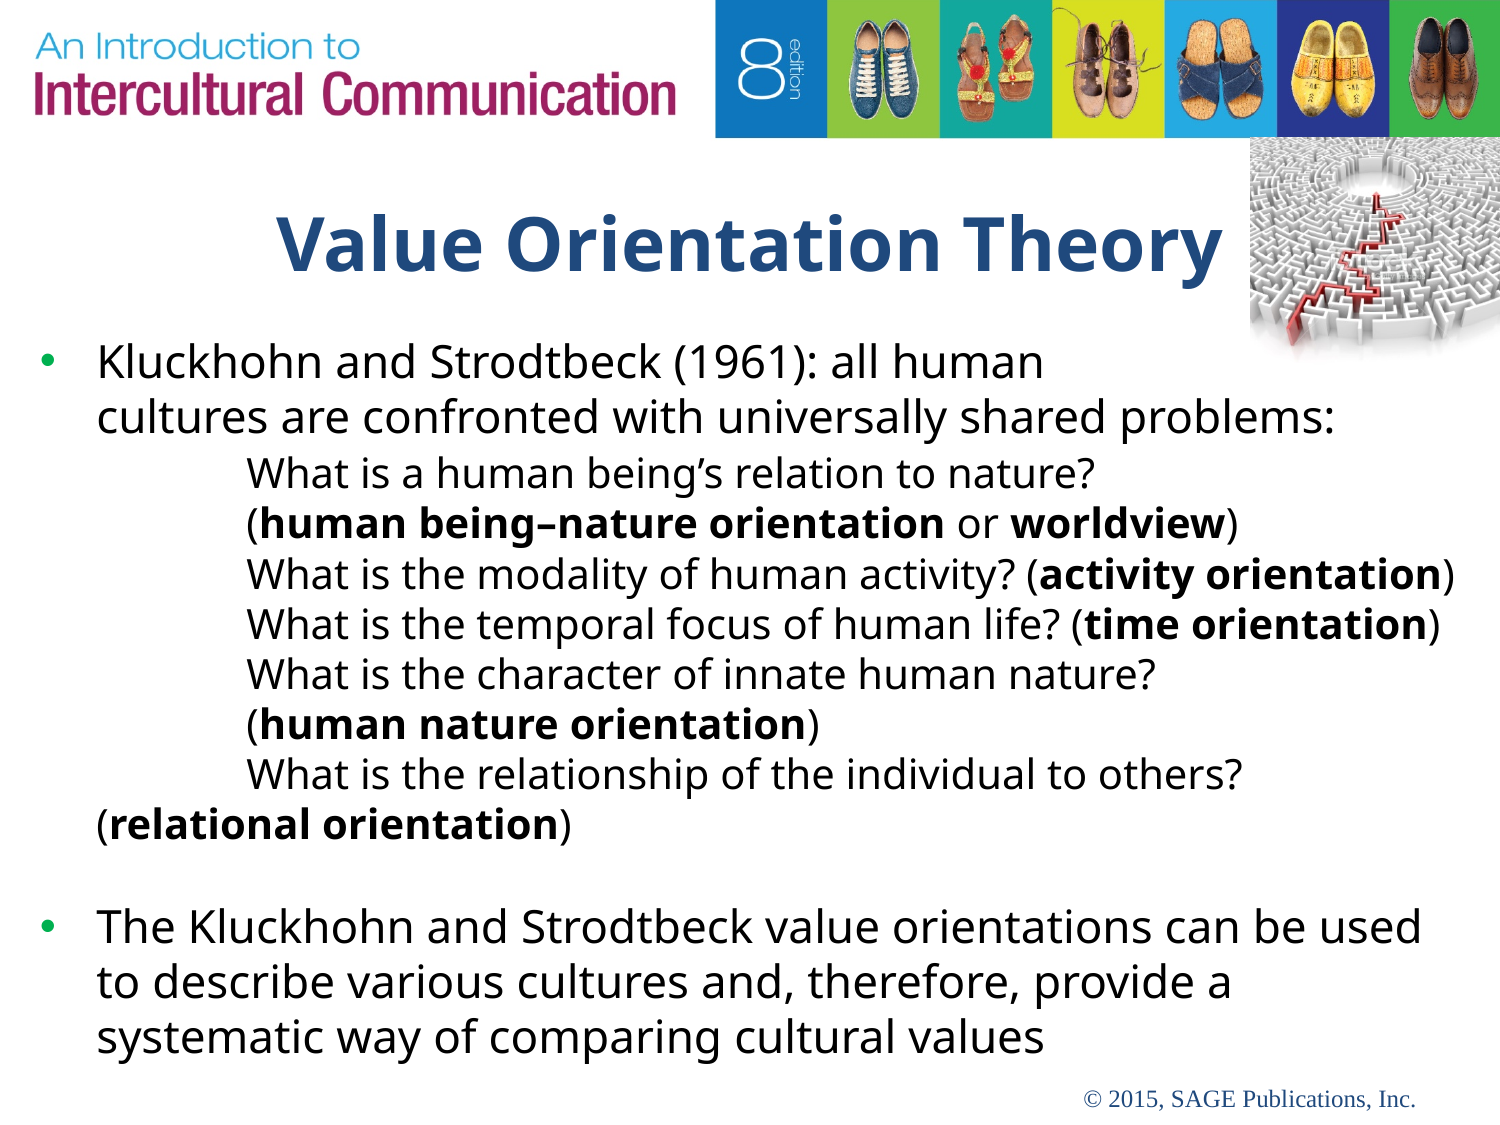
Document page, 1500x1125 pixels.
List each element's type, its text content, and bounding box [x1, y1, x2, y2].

picture [0, 0, 1500, 1125]
list Kluckhohn and Strodtbeck (1961): all human cultures are confronted with universally shared problems: What is a human being’s relation to nature? (human being–nature orientation or worldview) What is the modality of human activity? (activity orientation) What is the temporal focus of human life? (time orientation) What is the character of innate human nature? (human nature orientation) What is the relationship of the individual to others? (relational orientation) The Kluckhohn and Strodtbeck value orientations can be used to describe various cultures and, therefore, provide a systematic way of comparing cultural values [24, 324, 1475, 1125]
title Value Orientation Theory [0, 162, 1244, 321]
text_box © 2015, SAGE Publications, Inc. [1012, 1067, 1488, 1125]
